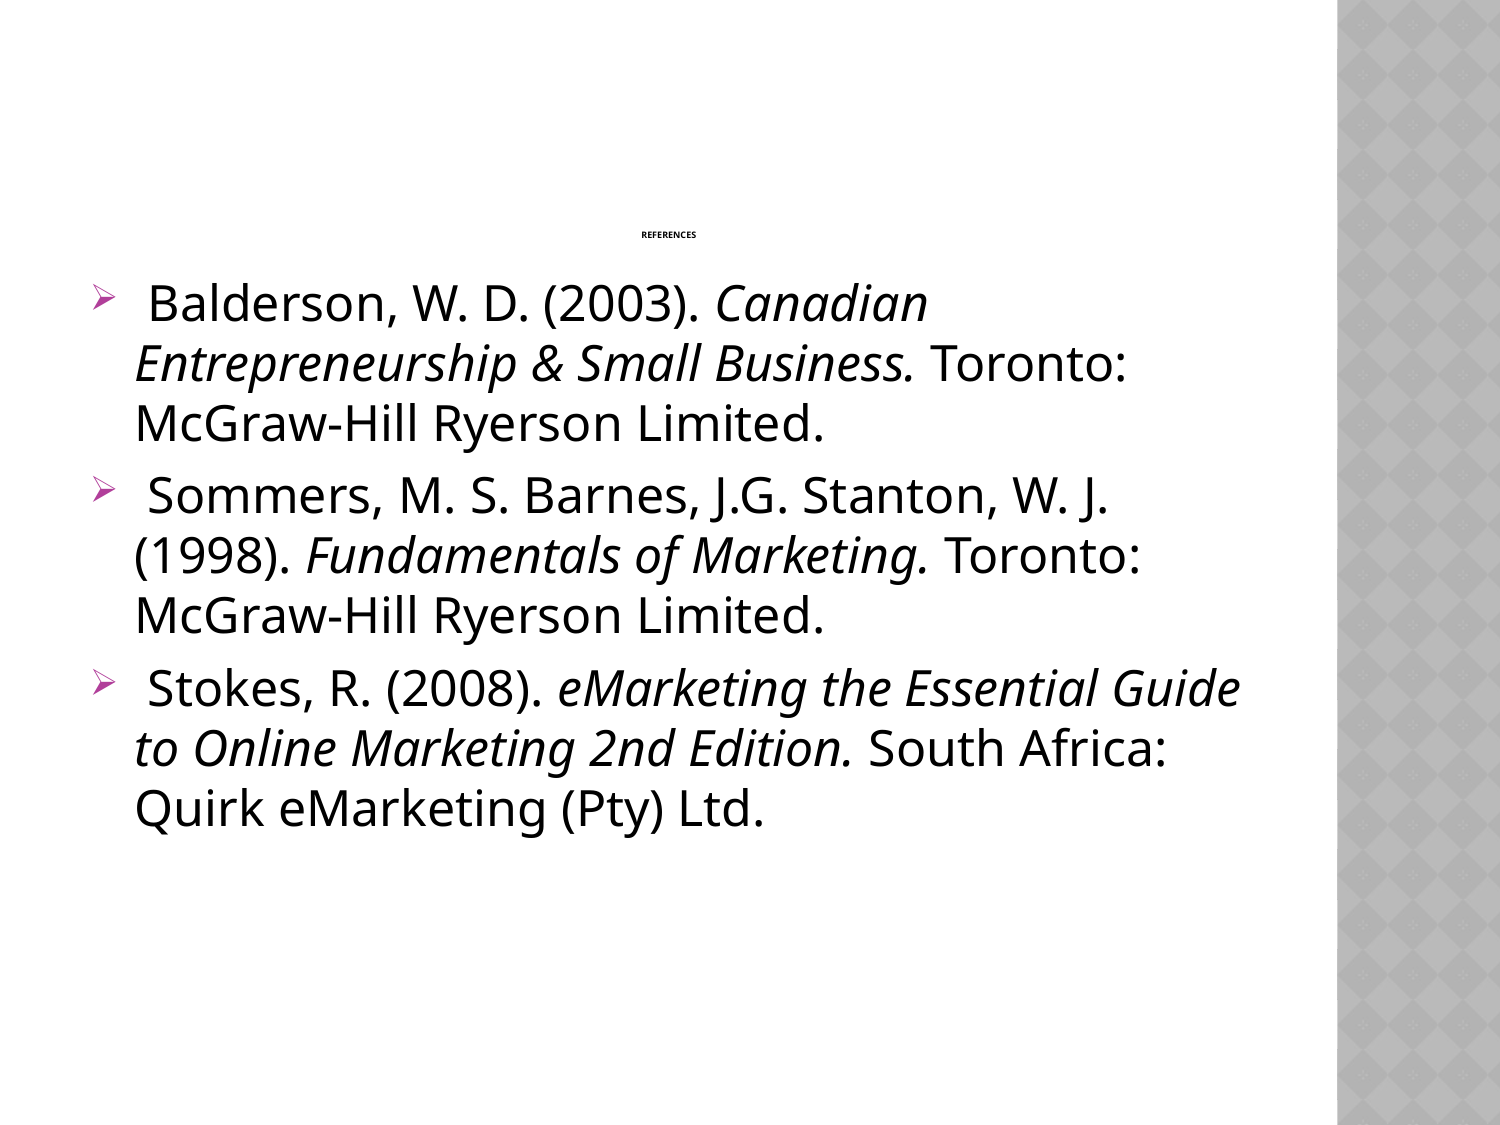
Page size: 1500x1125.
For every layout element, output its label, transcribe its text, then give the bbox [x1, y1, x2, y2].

text_box [884, 187, 1447, 525]
list Balderson, W. D. (2003). Canadian Entrepreneurship & Small Business. Toronto: McGraw-Hill Ryerson Limited. Sommers, M. S. Barnes, J.G. Stanton, W. J. (1998). Fundamentals of Marketing. Toronto: McGraw-Hill Ryerson Limited. Stokes, R. (2008). eMarketing the Essential Guide to Online Marketing 2nd Edition. South Africa: Quirk eMarketing (Pty) Ltd. [75, 264, 1263, 1059]
title References [75, 52, 1263, 240]
